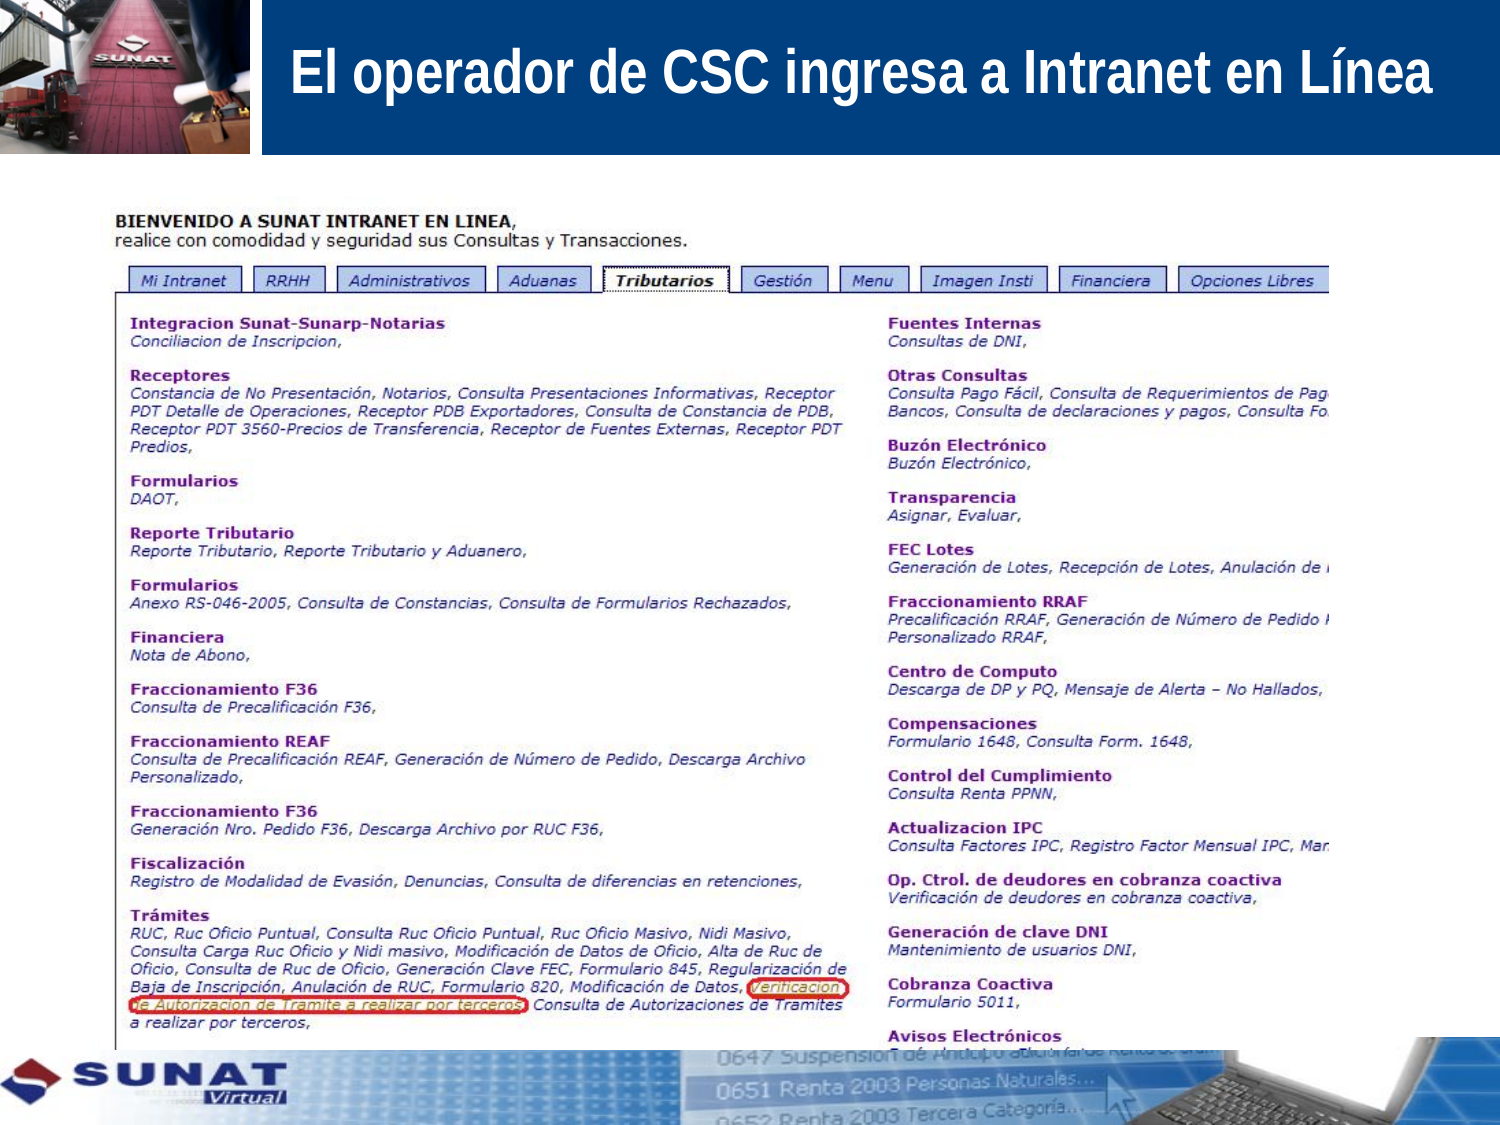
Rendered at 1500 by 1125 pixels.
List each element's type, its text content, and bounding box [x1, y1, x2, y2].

picture [0, 195, 1500, 1125]
picture [0, 0, 250, 154]
title El operador de CSC ingresa a Intranet en Línea [274, 0, 1500, 138]
picture [262, 0, 1500, 155]
